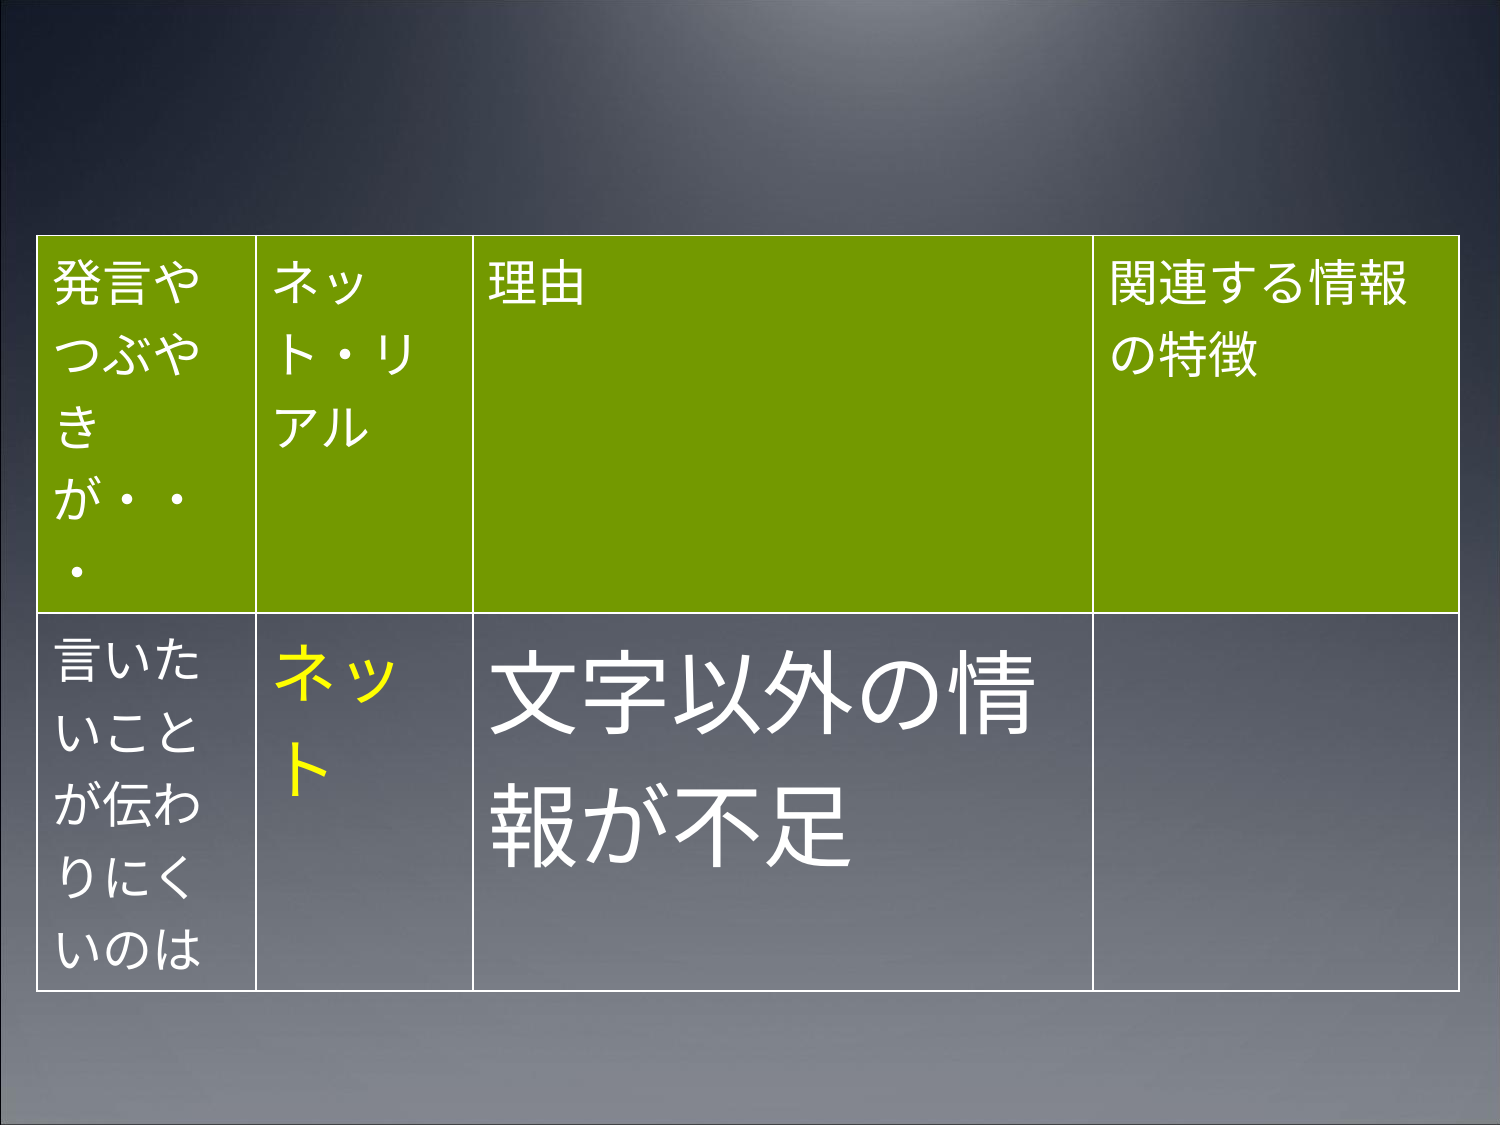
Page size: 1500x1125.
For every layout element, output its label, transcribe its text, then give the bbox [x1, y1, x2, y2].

table_cell [1094, 614, 1458, 990]
table_header 関連する情報の特徴 [1094, 236, 1458, 612]
table_header 理由 [474, 236, 1092, 612]
table_cell ネット [257, 614, 472, 990]
table_cell 言いたいことが伝わりにくいのは [38, 614, 255, 990]
picture [0, 0, 1500, 1125]
table_cell 文字以外の情報が不足 [474, 614, 1092, 990]
table_header 発言やつぶやきが・・・ [38, 236, 255, 612]
table_header ネット・リアル [257, 236, 472, 612]
